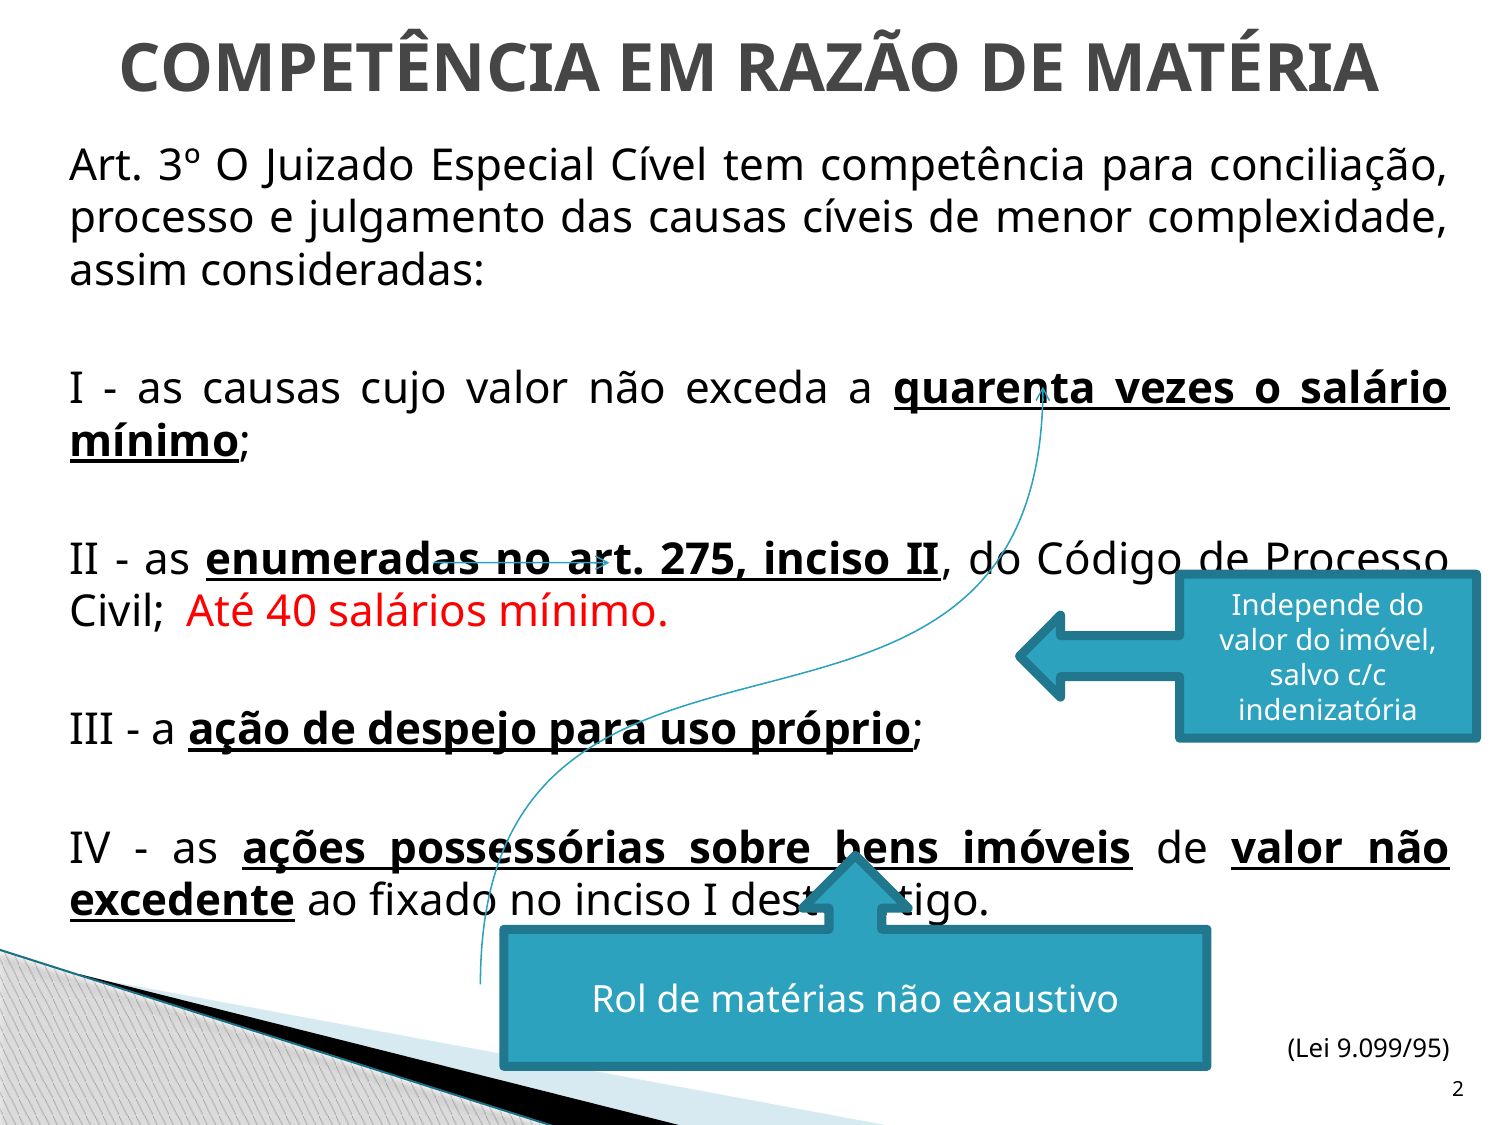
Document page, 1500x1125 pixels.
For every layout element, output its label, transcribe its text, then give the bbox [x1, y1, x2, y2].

list Art. 3º O Juizado Especial Cível tem competência para conciliação, processo e julgamento das causas cíveis de menor complexidade, assim consideradas: I - as causas cujo valor não exceda a quarenta vezes o salário mínimo; II - as enumeradas no art. 275, inciso II, do Código de Processo Civil; Até 40 salários mínimo. III - a ação de despejo para uso próprio; IV - as ações possessórias sobre bens imóveis de valor não excedente ao fixado no inciso I deste artigo. (Lei 9.099/95) [0, 129, 1465, 1079]
text_box Rol de matérias não exaustivo [499, 924, 1212, 1071]
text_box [462, 404, 1061, 967]
text_box Independe do valor do imóvel, salvo c/c indenizatória [1066, 569, 1482, 743]
slide_number 2 [1418, 1051, 1479, 1112]
title COMPETÊNCIA EM RAZÃO DE MATÉRIA [0, 0, 1500, 129]
